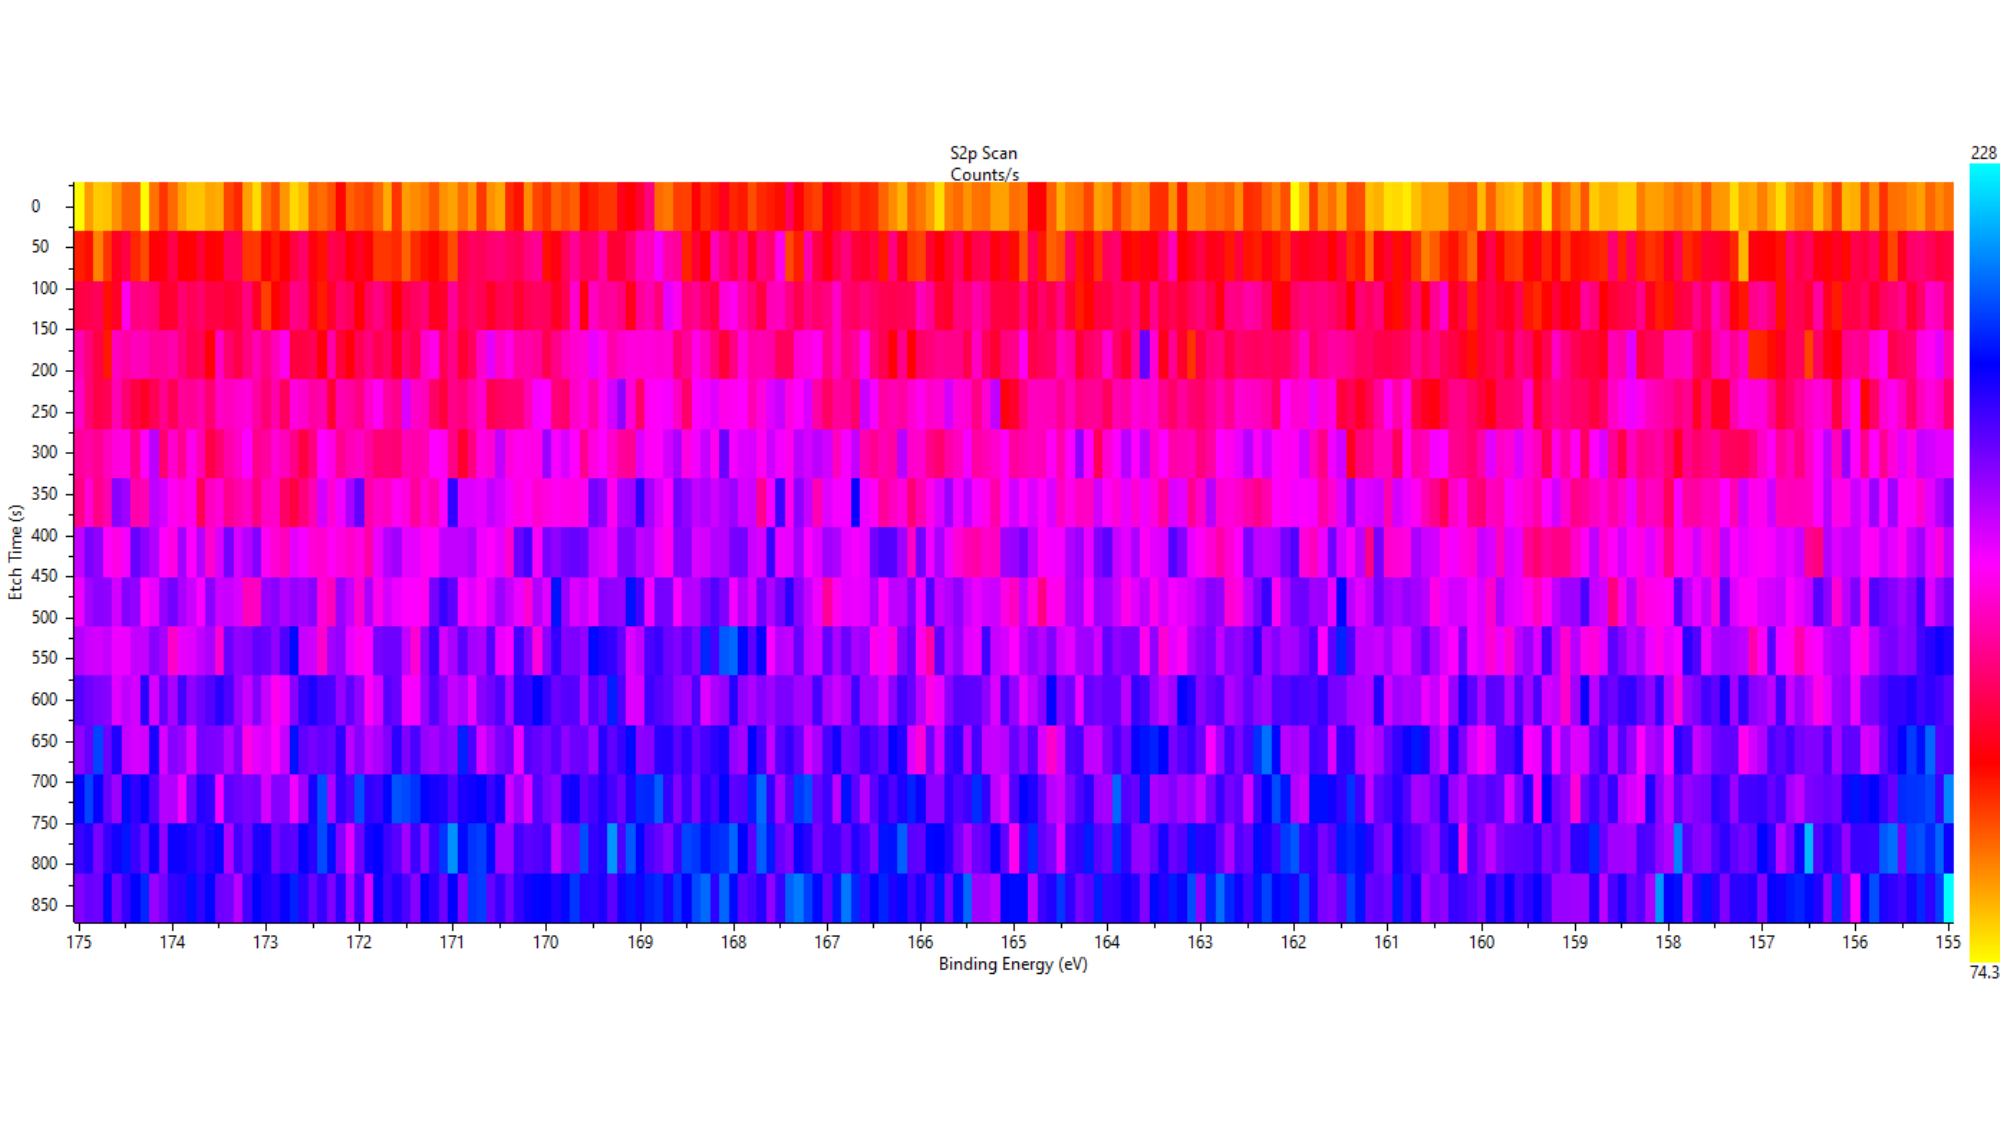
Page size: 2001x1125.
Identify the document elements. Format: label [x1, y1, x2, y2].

picture [0, 142, 2000, 983]
